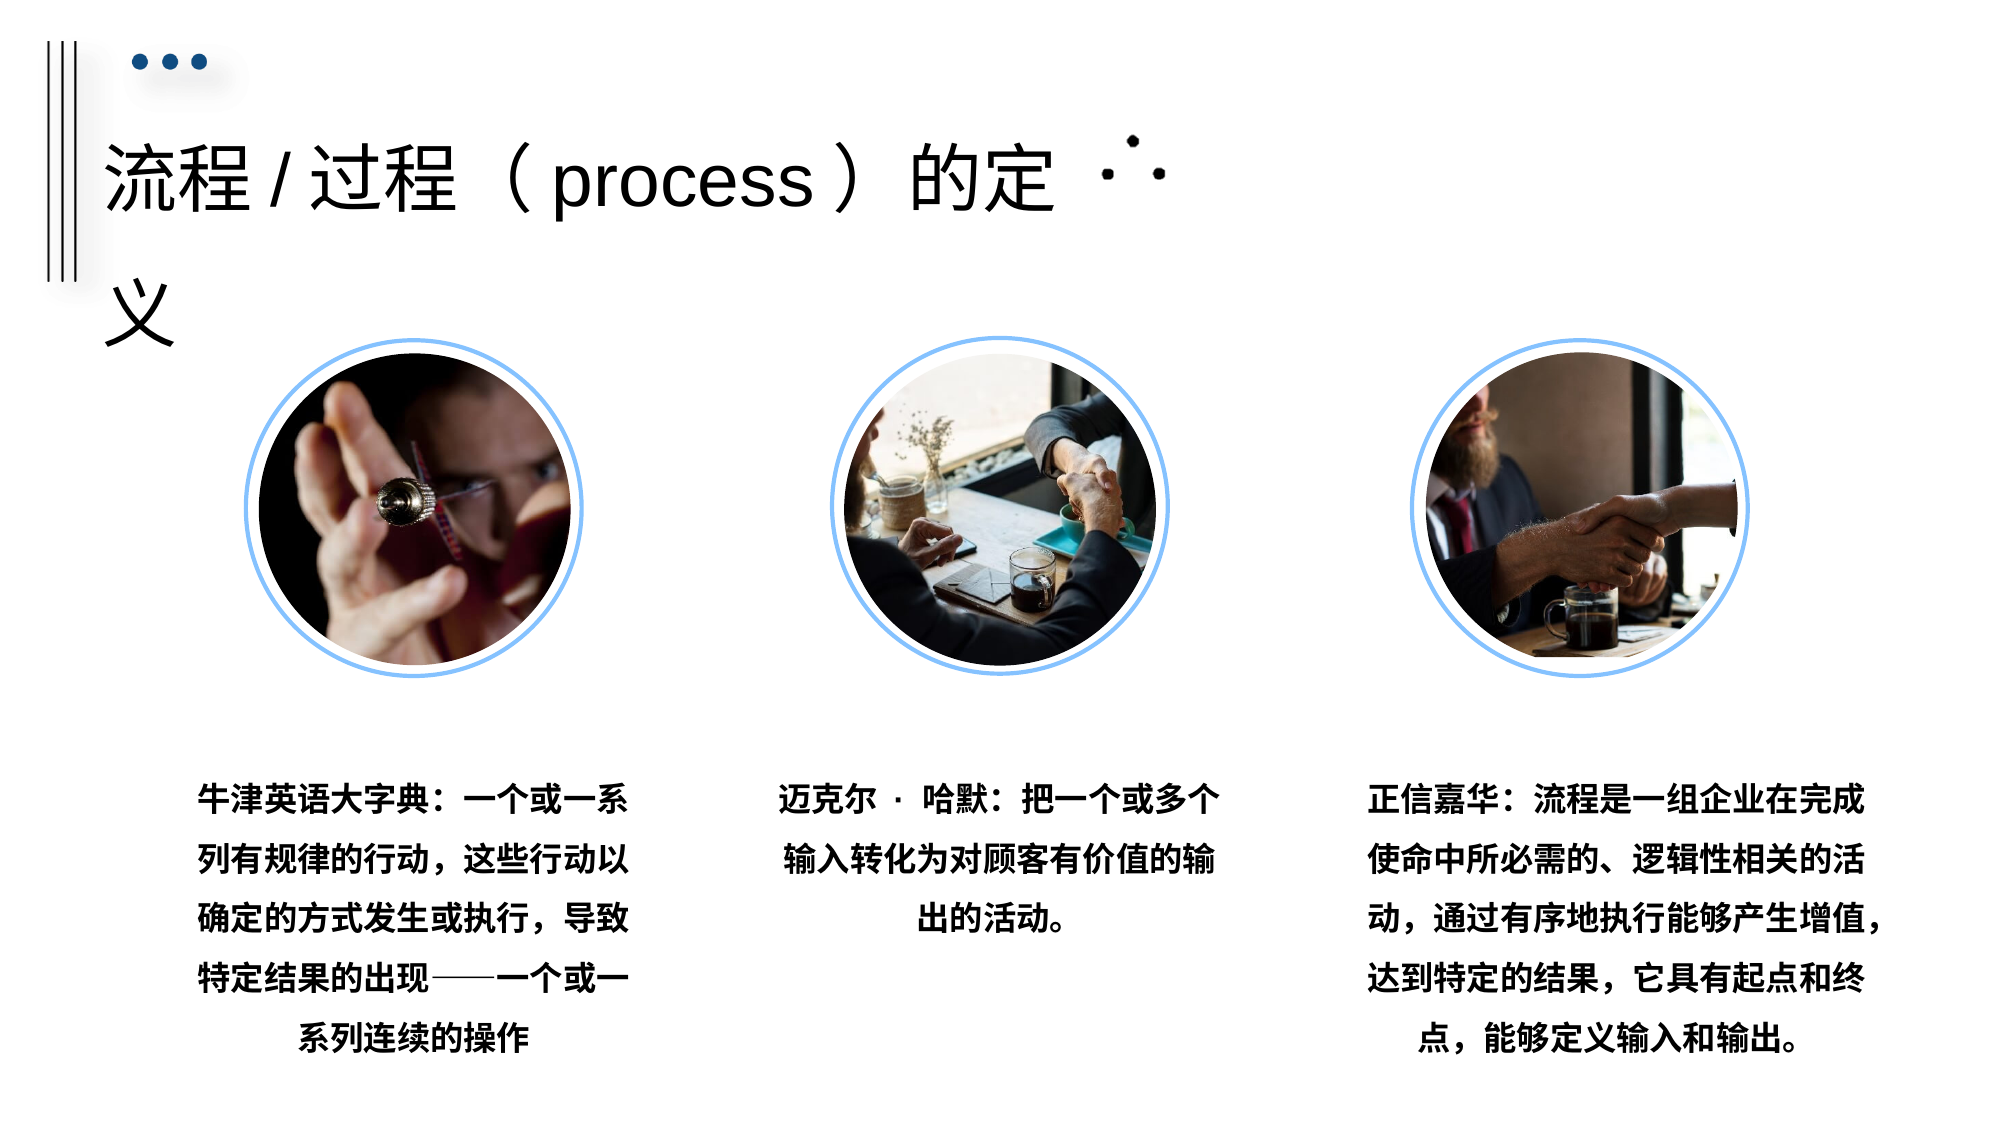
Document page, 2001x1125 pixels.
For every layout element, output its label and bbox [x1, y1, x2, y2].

text_box [1350, 340, 1936, 1031]
text_box [28, 11, 1192, 310]
text_box [178, 340, 650, 1079]
text_box [764, 337, 1236, 1031]
